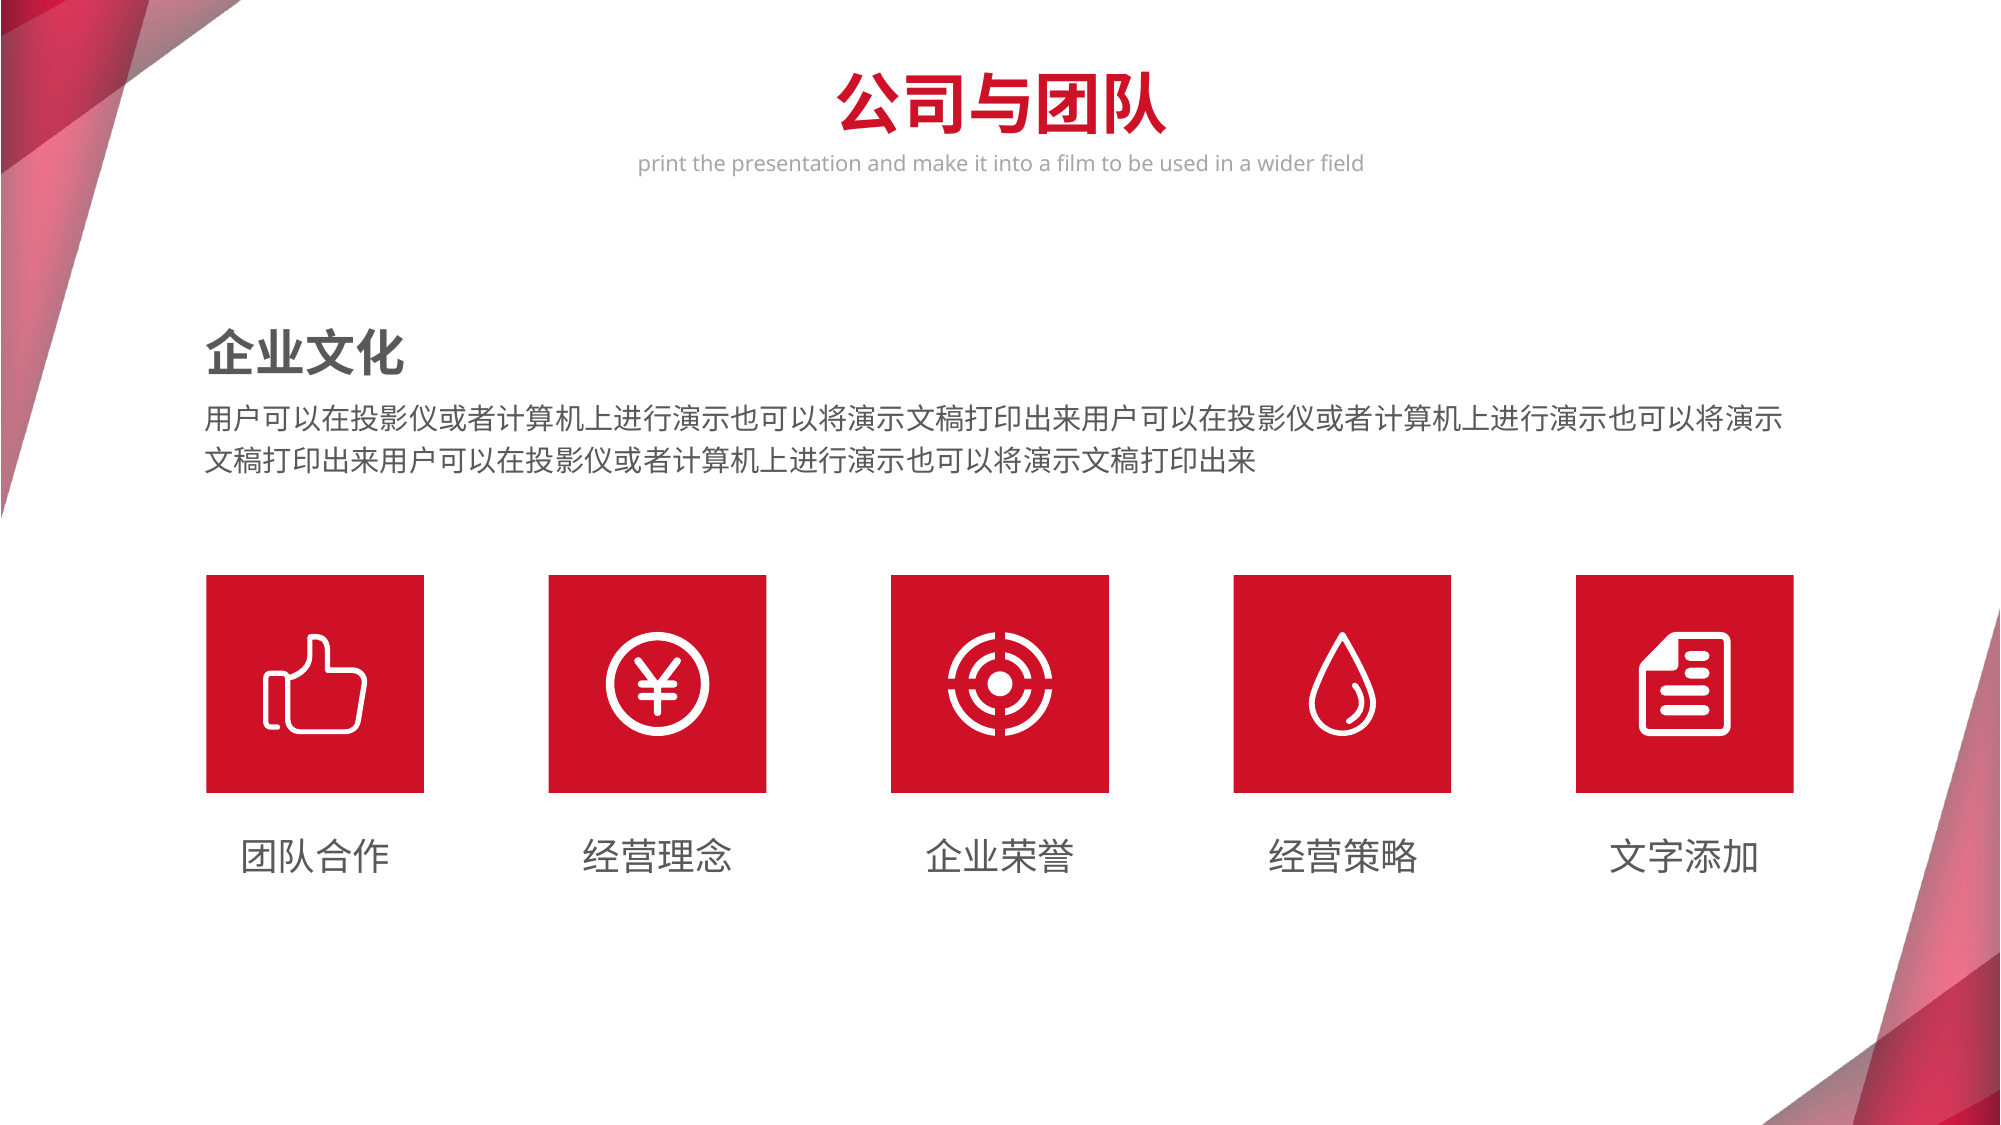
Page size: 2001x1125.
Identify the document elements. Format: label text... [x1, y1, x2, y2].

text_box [1575, 575, 1794, 793]
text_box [548, 575, 767, 793]
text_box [1233, 575, 1452, 793]
text_box 经营理念 [567, 825, 748, 886]
picture [1697, 606, 1999, 1125]
text_box 经营策略 [1253, 825, 1433, 886]
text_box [544, 54, 1459, 184]
text_box 团队合作 [225, 825, 406, 886]
text_box 文字添加 [1594, 825, 1775, 886]
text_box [189, 314, 1827, 571]
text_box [206, 575, 424, 793]
picture [2, 0, 303, 520]
text_box 企业荣誉 [910, 825, 1091, 886]
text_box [891, 575, 1109, 793]
